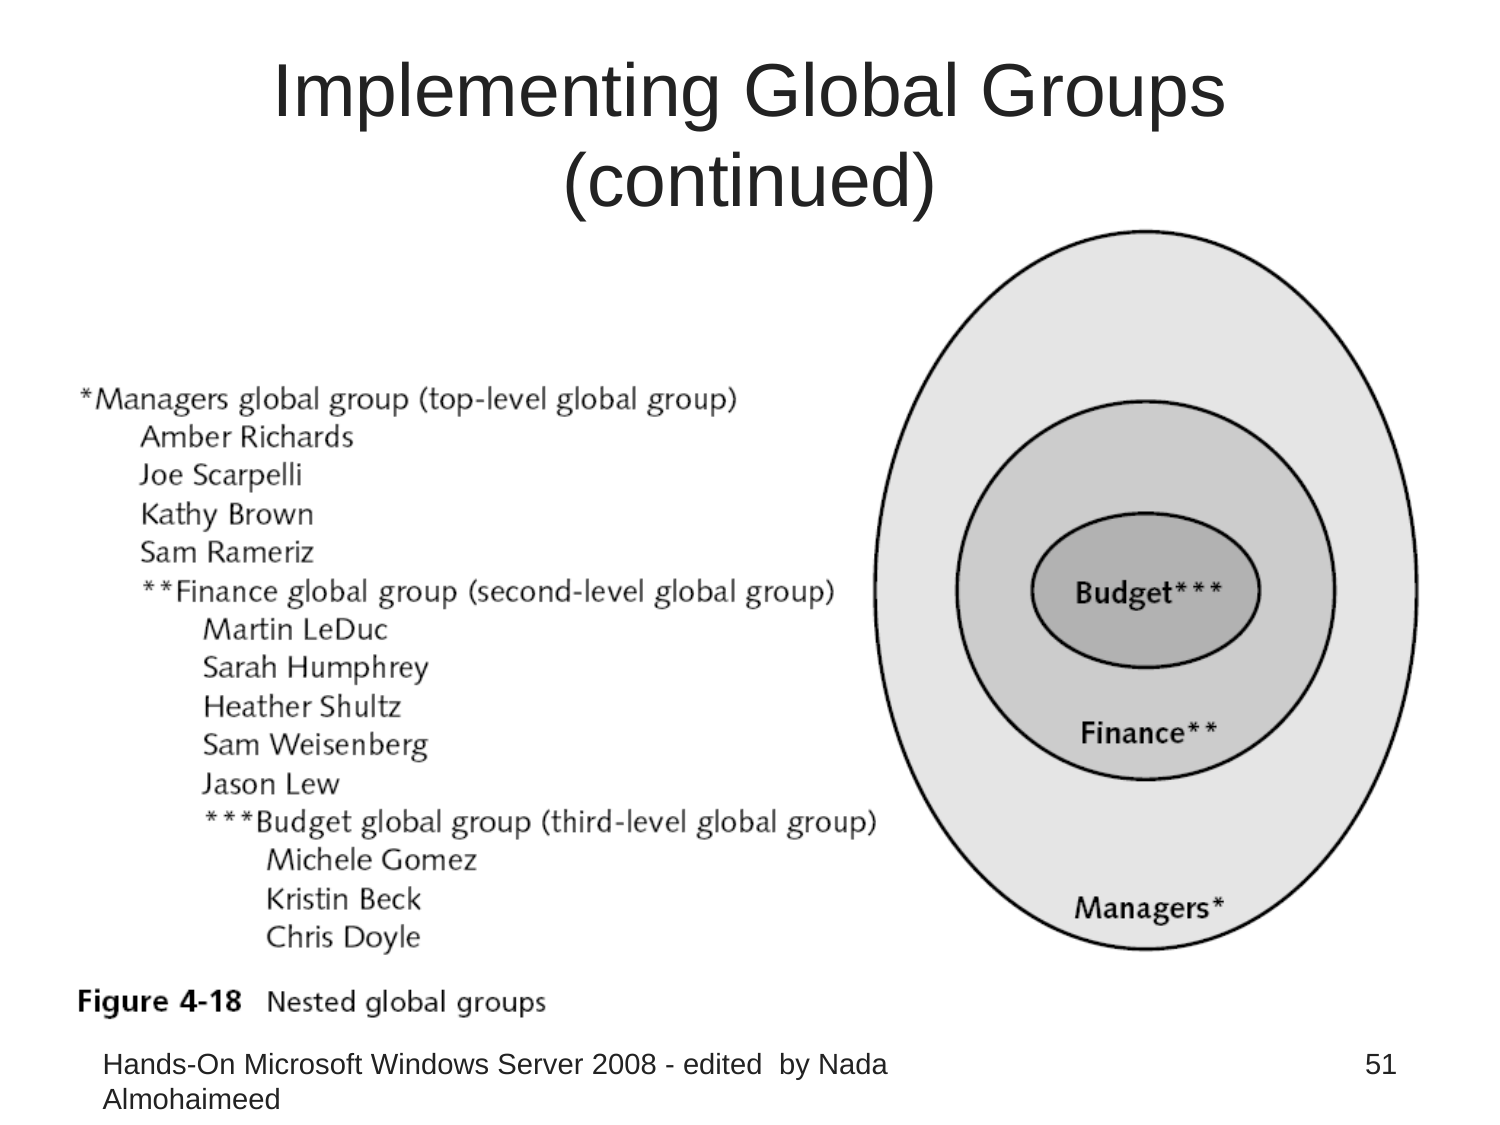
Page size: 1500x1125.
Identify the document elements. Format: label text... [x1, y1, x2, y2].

footer Hands-On Microsoft Windows Server 2008 - edited by Nada Almohaimeed [87, 1037, 1051, 1101]
slide_number 51 [1074, 1037, 1413, 1101]
title Implementing Global Groups (continued) [87, 37, 1413, 222]
picture [74, 223, 1426, 1026]
